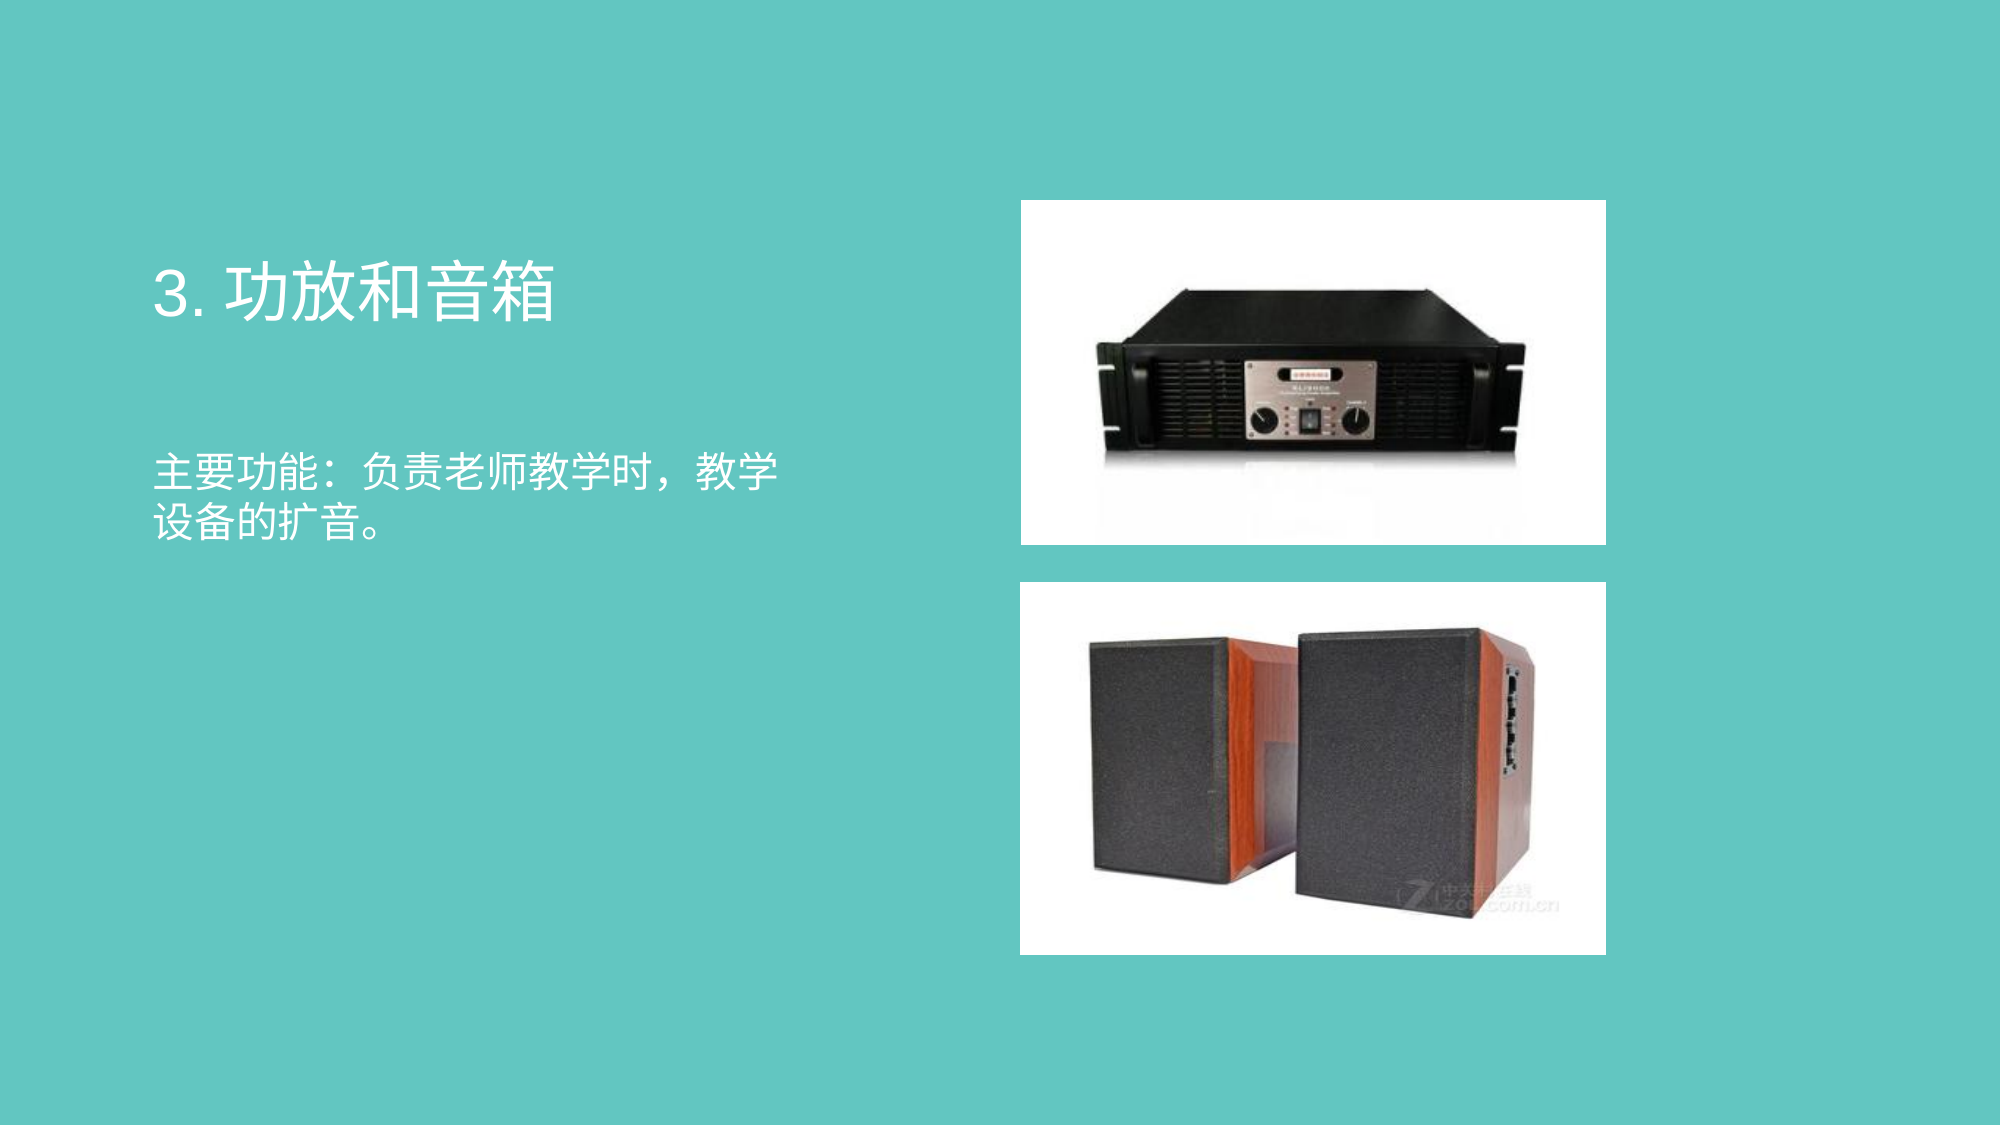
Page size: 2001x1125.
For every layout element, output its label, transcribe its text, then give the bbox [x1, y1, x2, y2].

text_box 3.功放和音箱 [137, 74, 821, 337]
picture [1020, 200, 1606, 545]
picture [1020, 582, 1606, 955]
text_box 主要功能：负责老师教学时，教学设备的扩音。 [137, 337, 821, 964]
